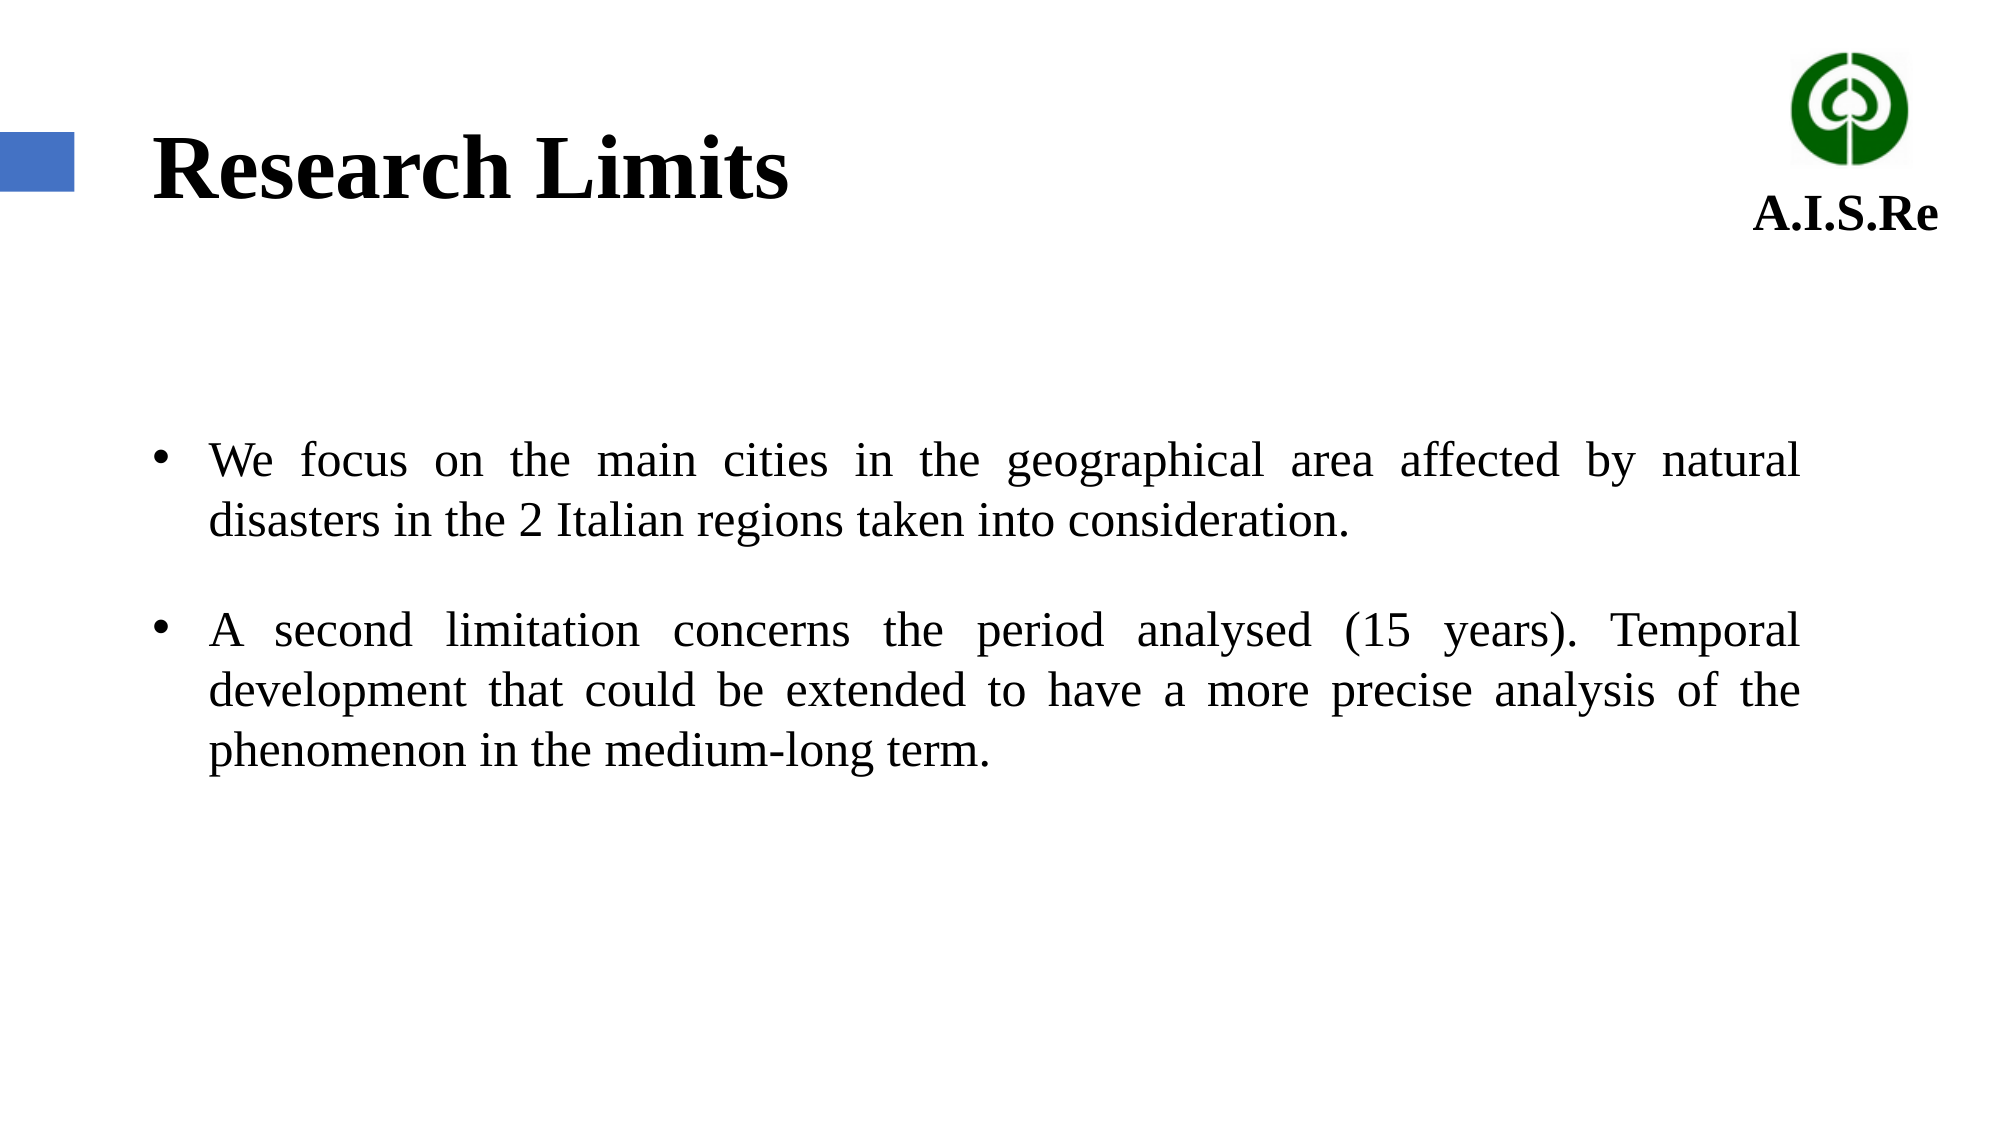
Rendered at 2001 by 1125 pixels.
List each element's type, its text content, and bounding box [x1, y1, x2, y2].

picture [1789, 47, 1913, 172]
text_box A.I.S.Re [1737, 171, 1965, 249]
text_box We focus on the main cities in the geographical area affected by natural disasters in the 2 Italian regions taken into consideration. A second limitation concerns the period analysed (15 years). Temporal development that could be extended to have a more precise analysis of the phenomenon in the medium-long term. [137, 418, 1818, 904]
title Research Limits [137, 59, 1863, 278]
